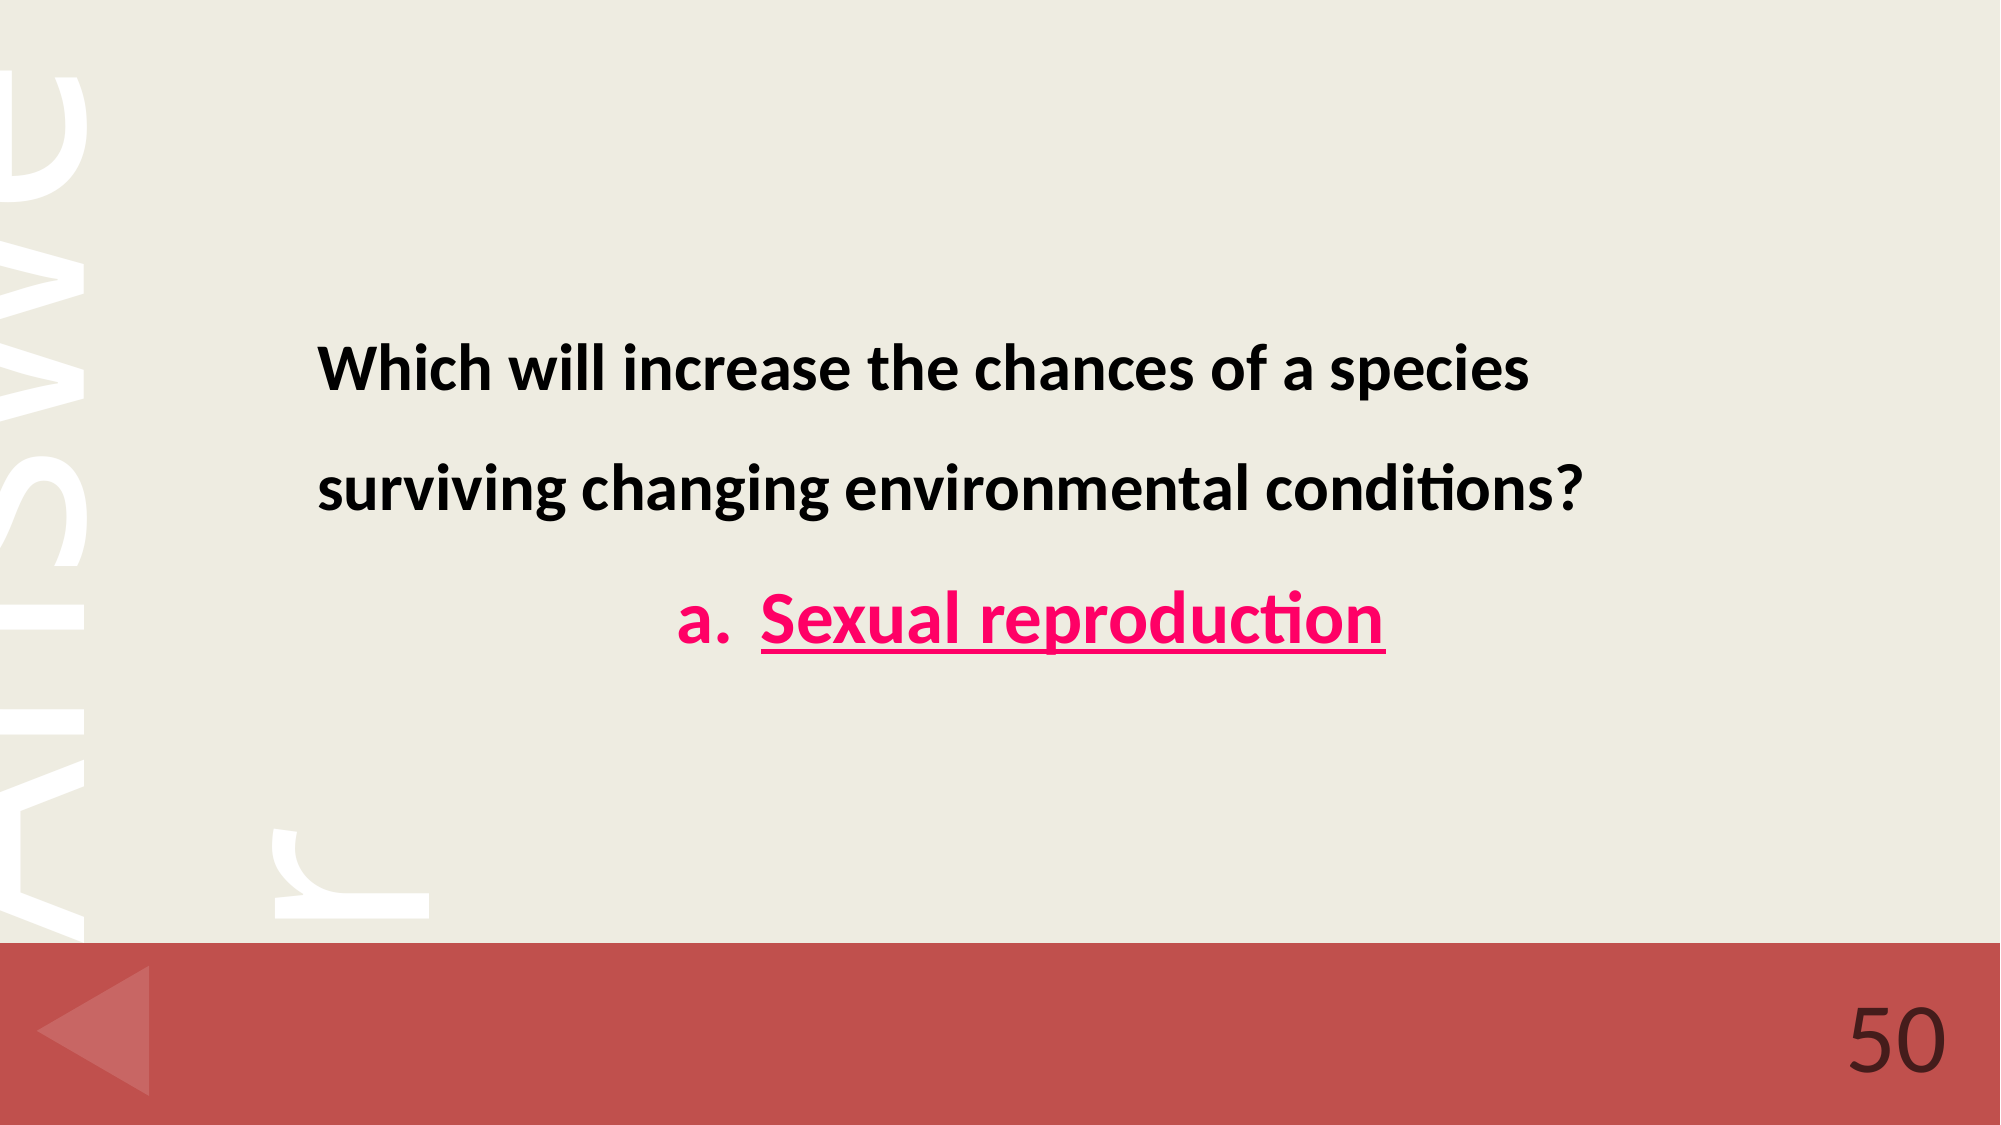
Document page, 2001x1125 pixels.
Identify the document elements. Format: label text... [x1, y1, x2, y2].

list 50 [1494, 967, 1963, 1097]
list Which will increase the chances of a species surviving changing environmental conditions? Sexual reproduction [302, 307, 1760, 636]
